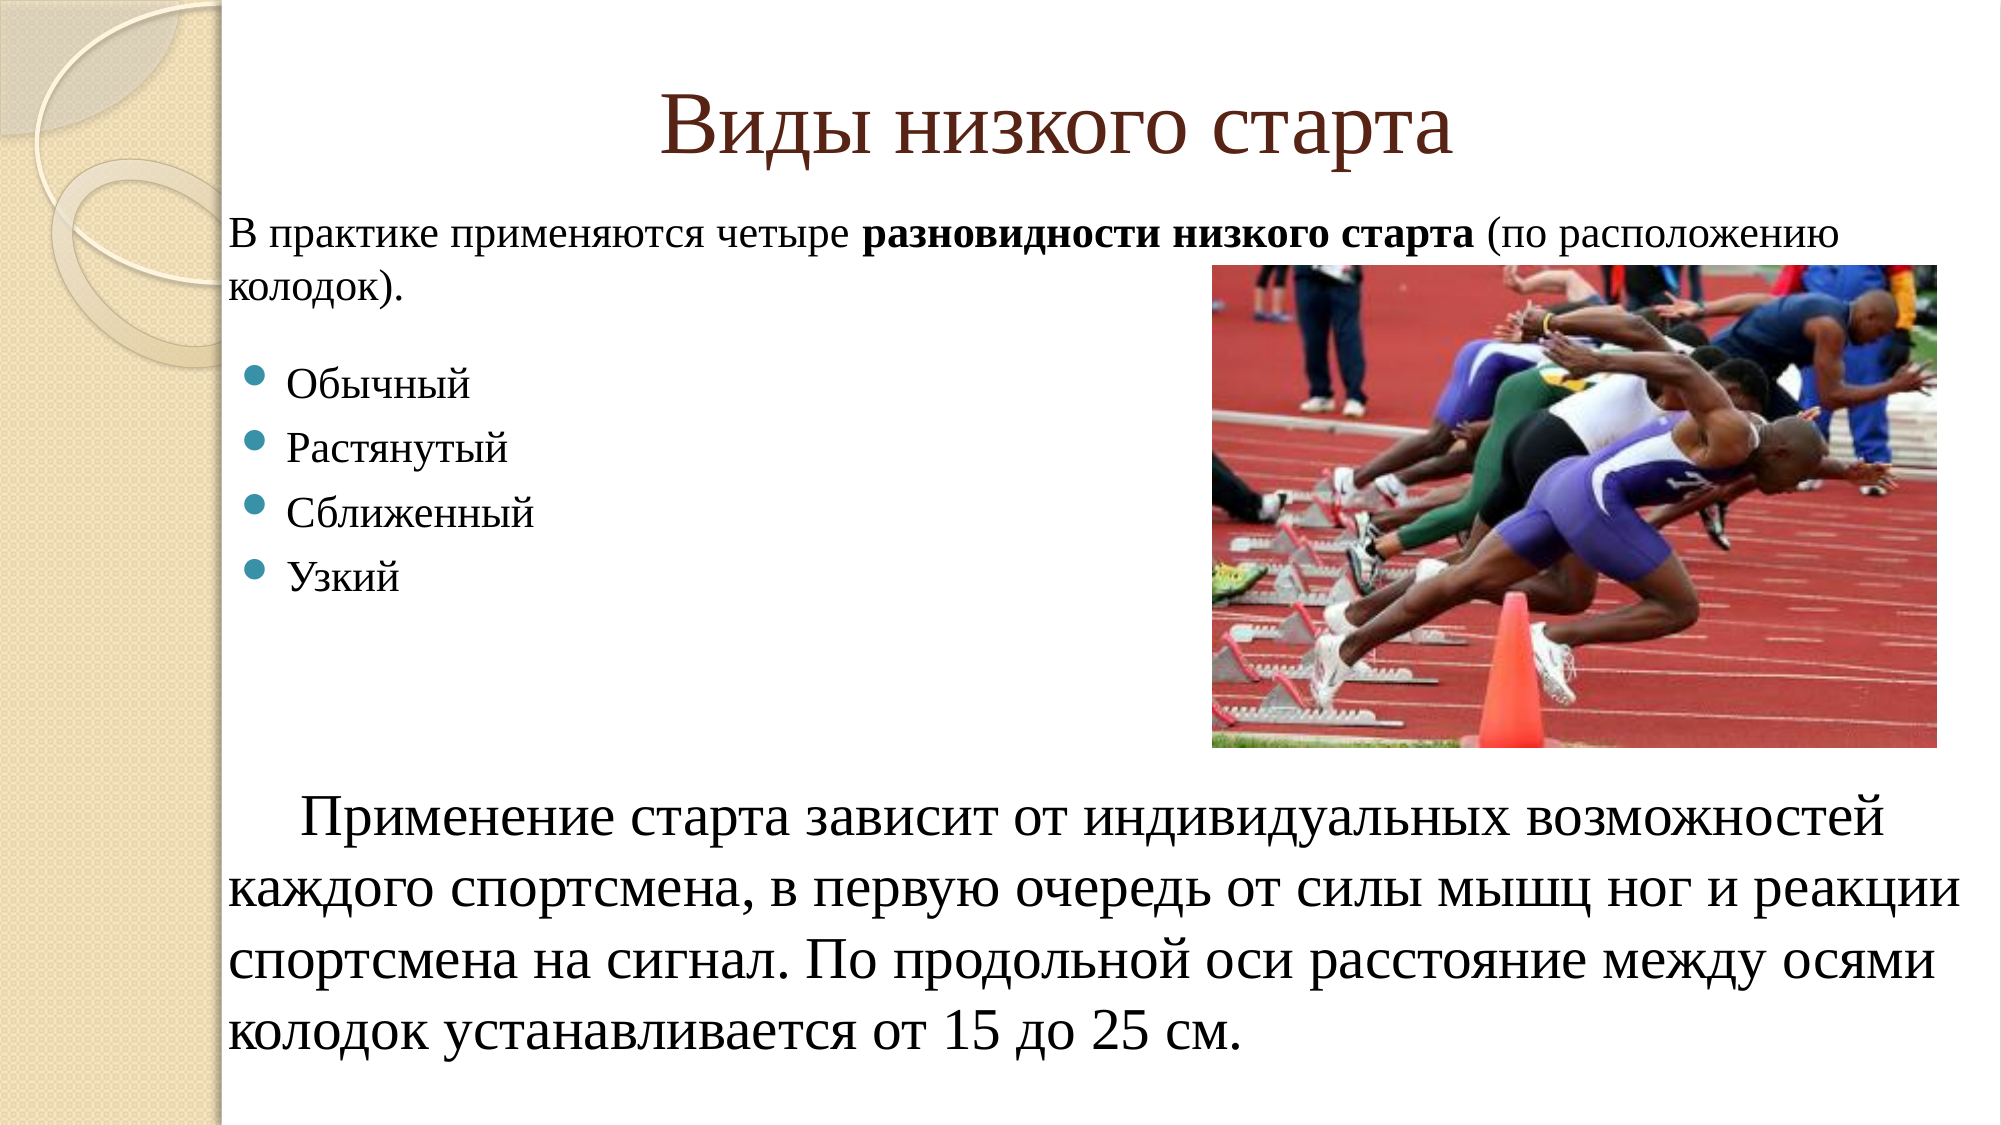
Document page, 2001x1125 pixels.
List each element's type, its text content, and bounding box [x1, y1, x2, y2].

picture [1211, 264, 1937, 748]
list В практике применяются четыре разновидности низкого старта (по расположению колодок). Обычный Растянутый Сближенный Узкий Применение старта зависит от индивидуальных возможностей каждого спортсмена, в первую очередь от силы мышц ног и реакции спортсмена на сигнал. По продольной оси расстояние между осями колодок устанавливается от 15 до 25 см. [213, 195, 2000, 1071]
title Виды низкого старта [237, 23, 1878, 195]
